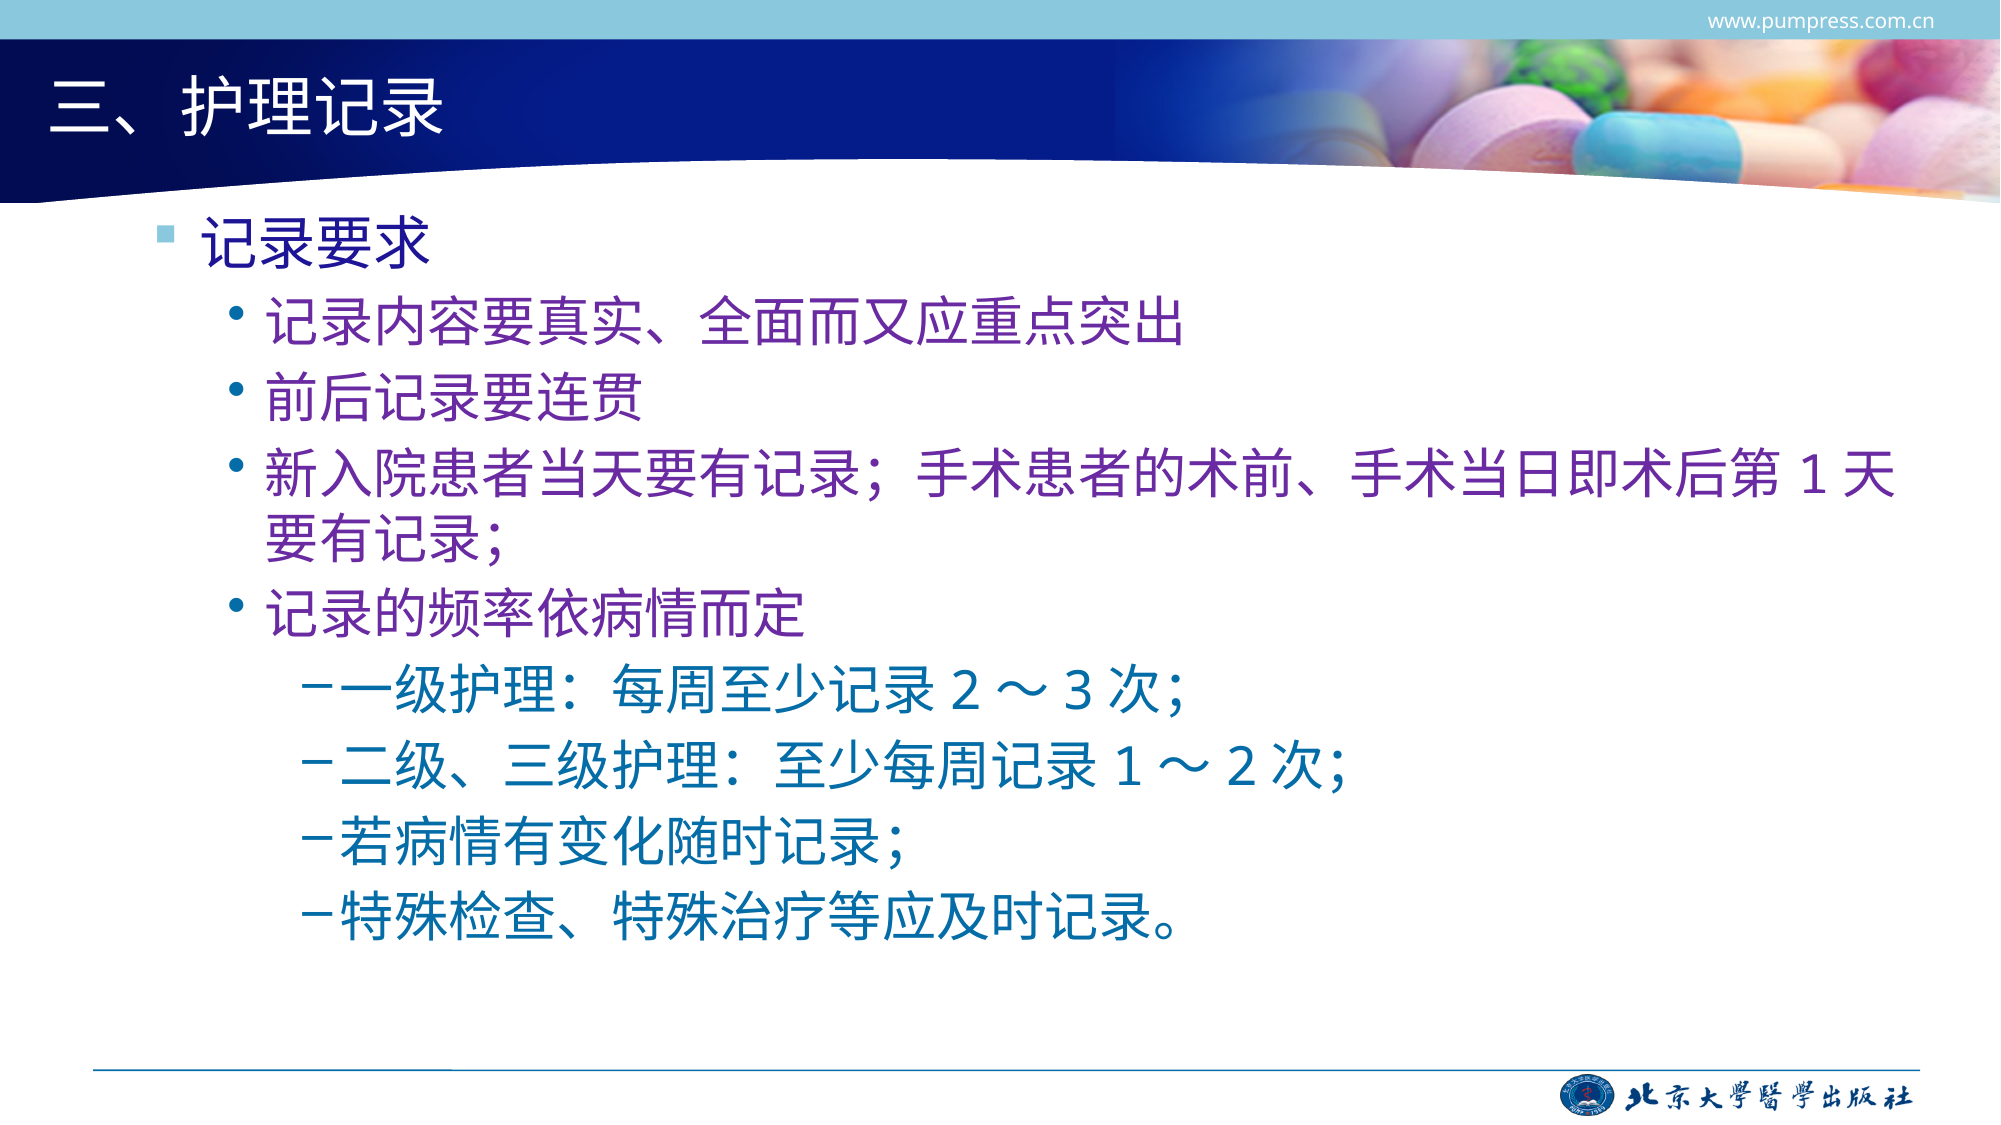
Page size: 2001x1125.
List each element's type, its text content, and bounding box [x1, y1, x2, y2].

title 三、护理记录 [30, 58, 1799, 152]
picture [0, 40, 2000, 203]
list 记录要求 记录内容要真实、全面而又应重点突出 前后记录要连贯 新入院患者当天要有记录；手术患者的术前、手术当日即术后第1天要有记录； 记录的频率依病情而定 一级护理：每周至少记录2～3次； 二级、三级护理：至少每周记录1～2次； 若病情有变化随时记录； 特殊检查、特殊治疗等应及时记录。 [62, 198, 1947, 1000]
slide_number www.pumpress.com.cn [1366, 0, 1951, 38]
picture [1560, 1074, 1915, 1118]
